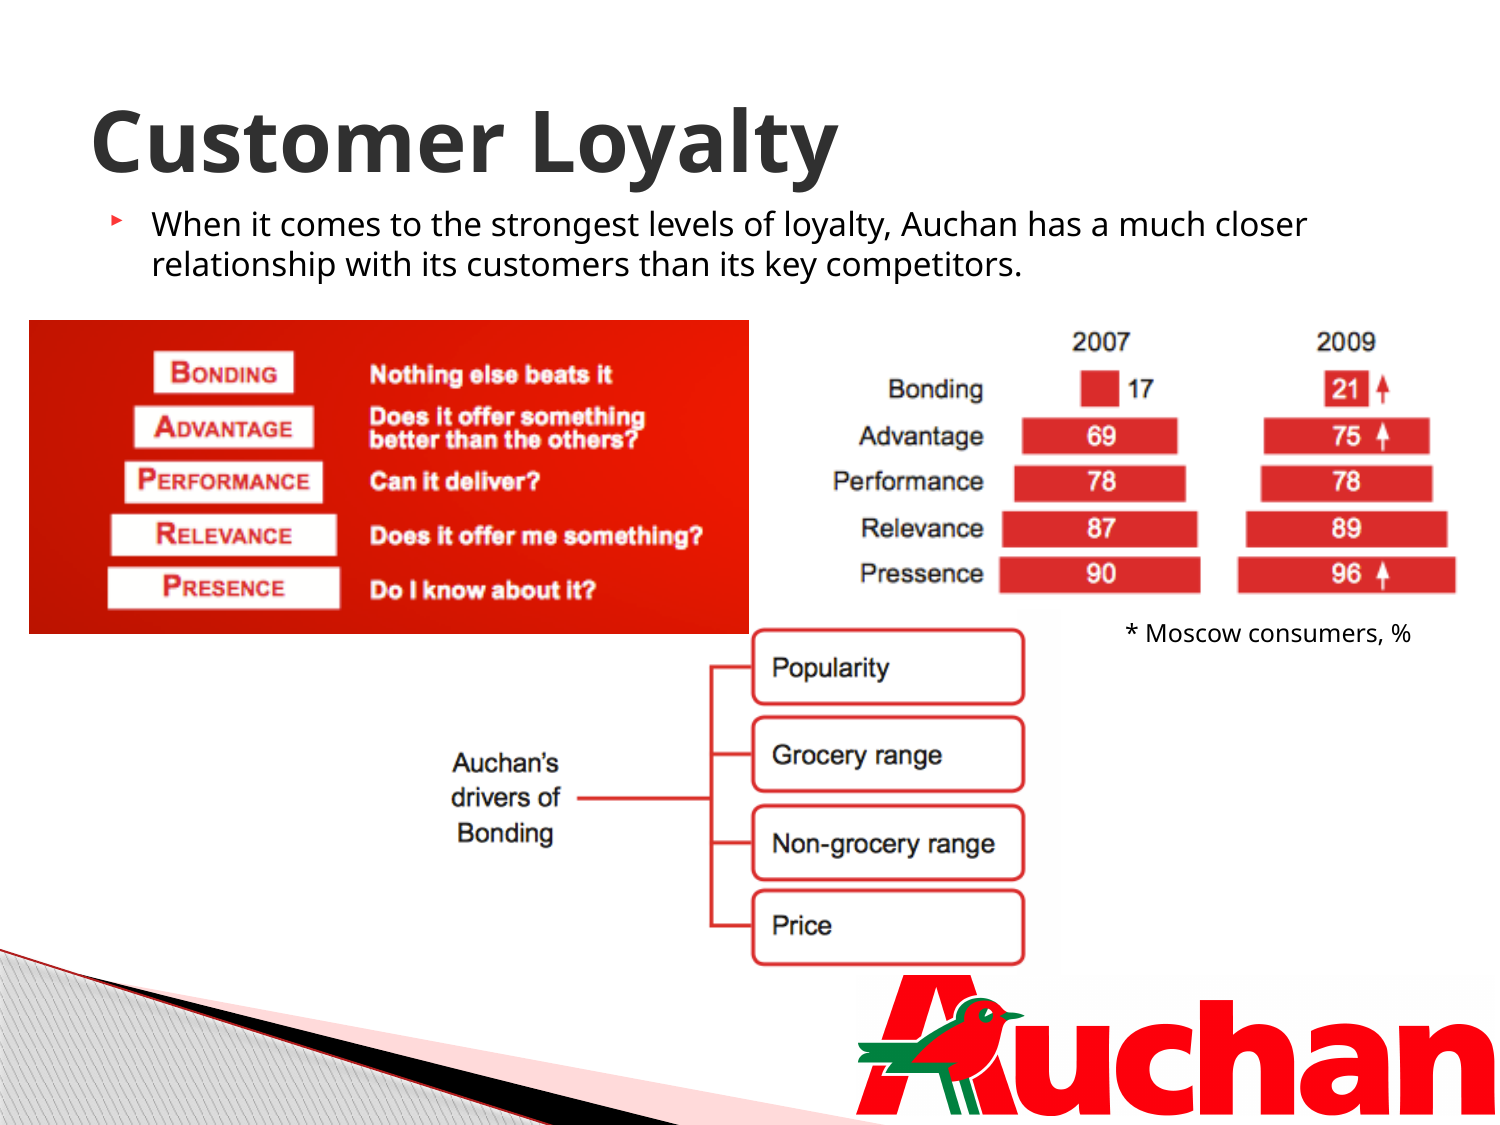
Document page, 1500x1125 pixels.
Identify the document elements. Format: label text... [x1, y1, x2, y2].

title Customer Loyalty [75, 45, 1425, 233]
list When it comes to the strongest levels of loyalty, Auchan has a much closer relationship with its customers than its key competitors. [76, 195, 1427, 315]
text_box * Moscow consumers, % [1110, 609, 1500, 655]
picture [29, 302, 1495, 1117]
